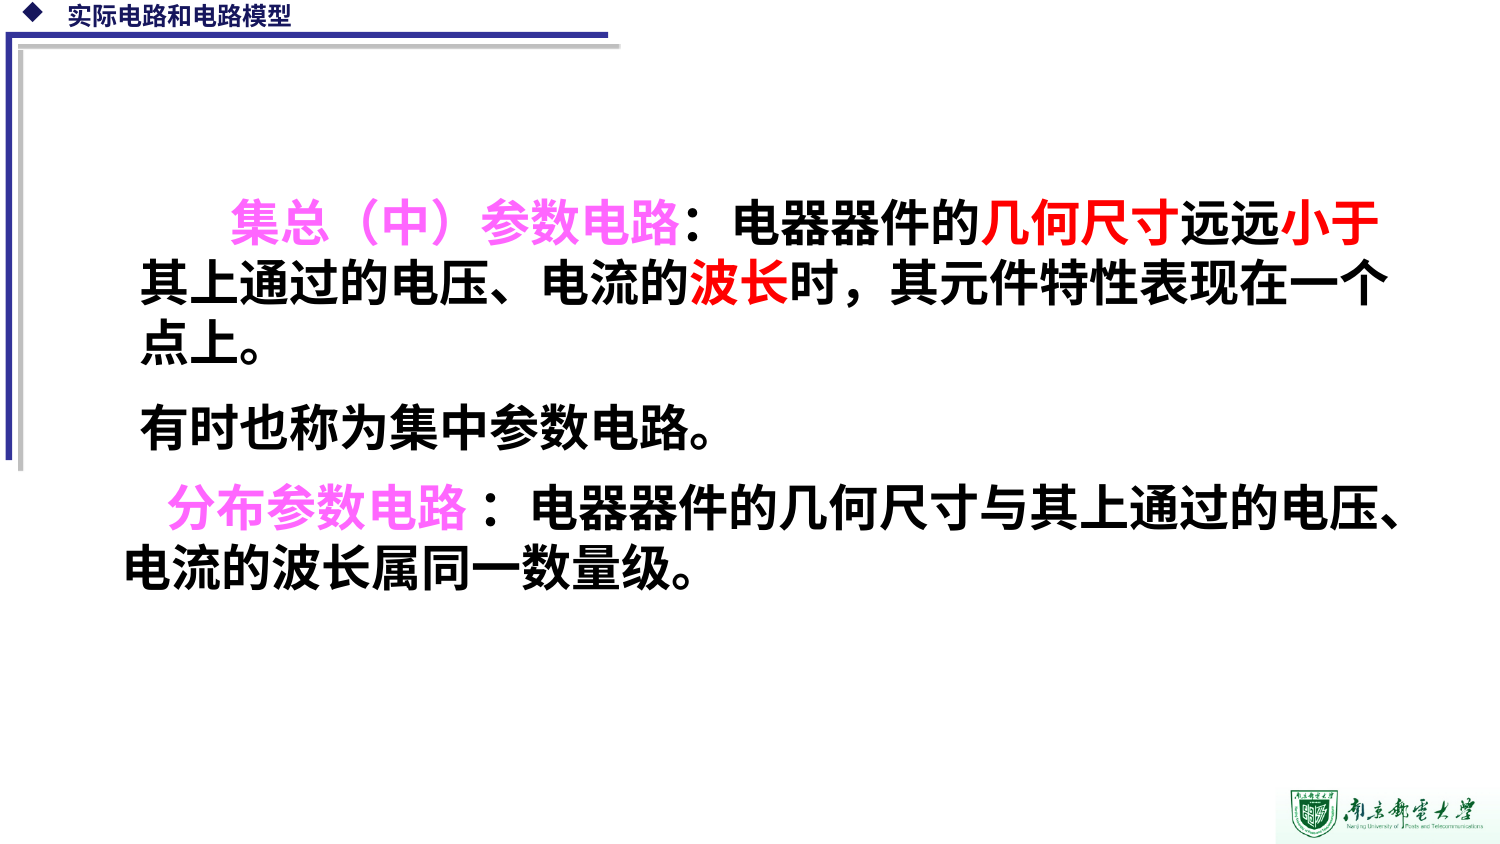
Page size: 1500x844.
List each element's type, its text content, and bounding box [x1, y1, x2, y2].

text_box 分布参数电路 ：电器器件的几何尺寸与其上通过的电压、电流的波长属同一数量级。 [106, 469, 1394, 604]
picture [1275, 781, 1500, 844]
text_box 集总（中）参数电路：电器器件的几何尺寸远远小于其上通过的电压、电流的波长时，其元件特性表现在一个点上。 有时也称为集中参数电路。 [124, 184, 1413, 464]
